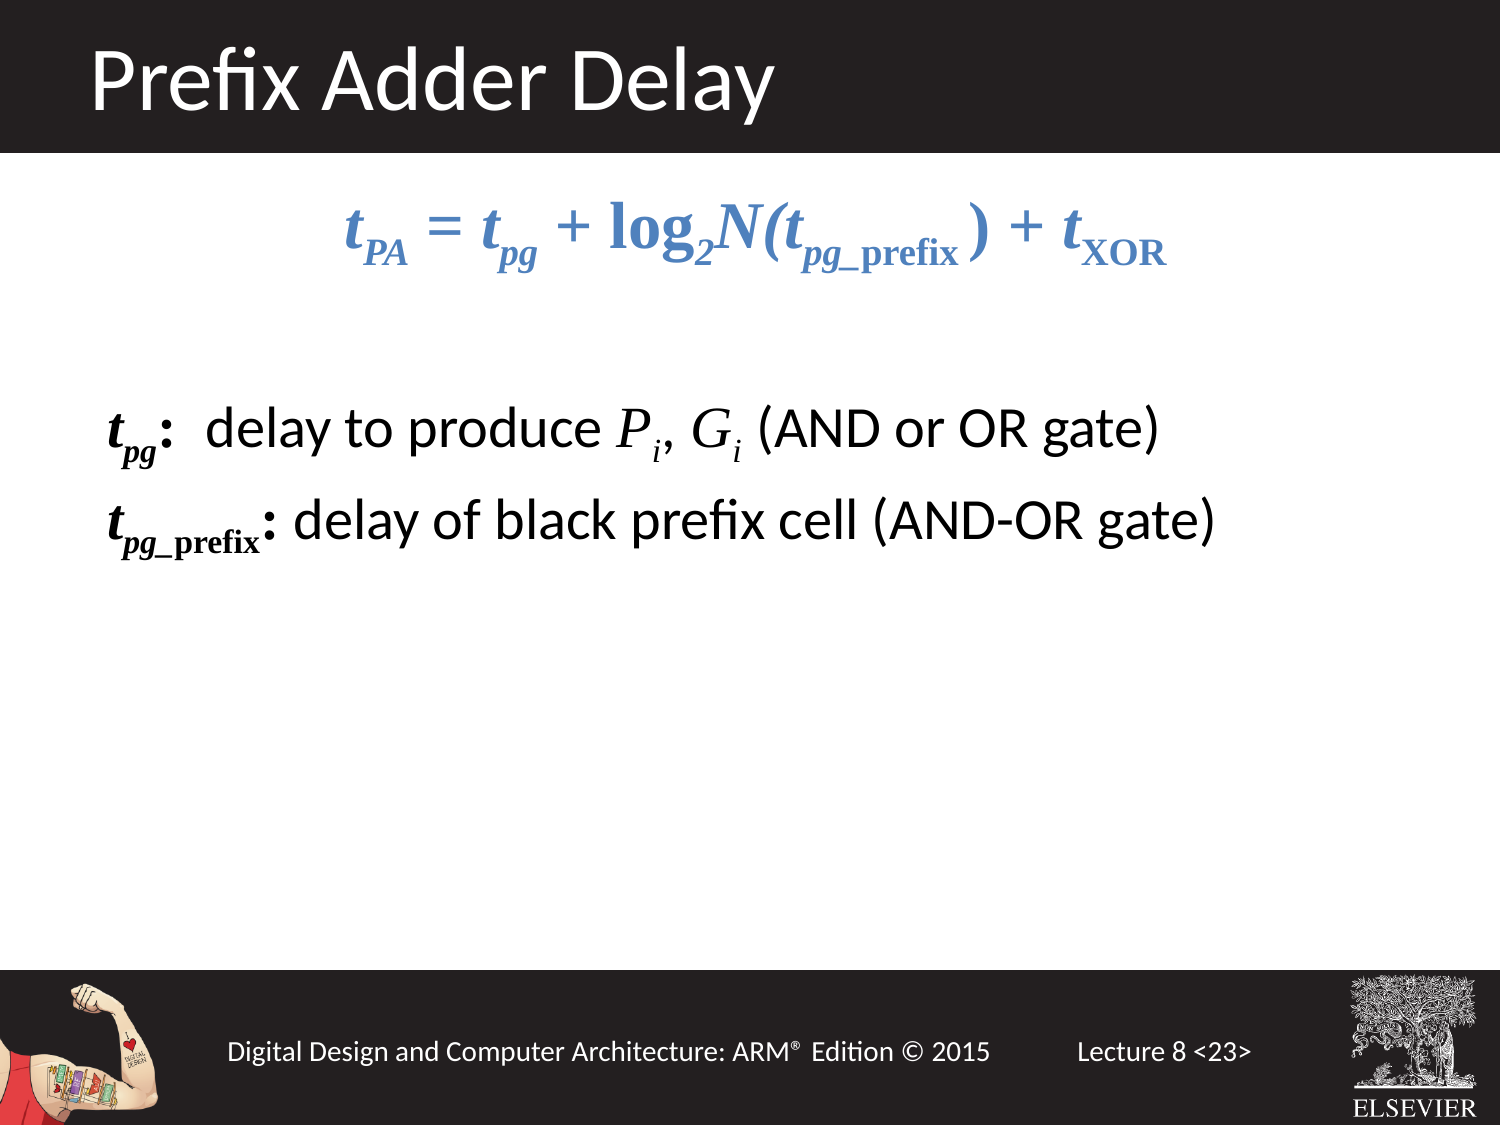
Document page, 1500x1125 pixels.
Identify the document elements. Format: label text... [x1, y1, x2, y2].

picture [1350, 974, 1477, 1117]
text_box tPA = tpg + log2N(tpg_prefix ) + tXOR tpg: delay to produce Pi, Gi (AND or OR gate) tpg_prefix: delay of black prefix cell (AND-OR gate) [73, 174, 1438, 1025]
picture [0, 979, 163, 1125]
text_box Prefix Adder Delay [75, 11, 1375, 136]
